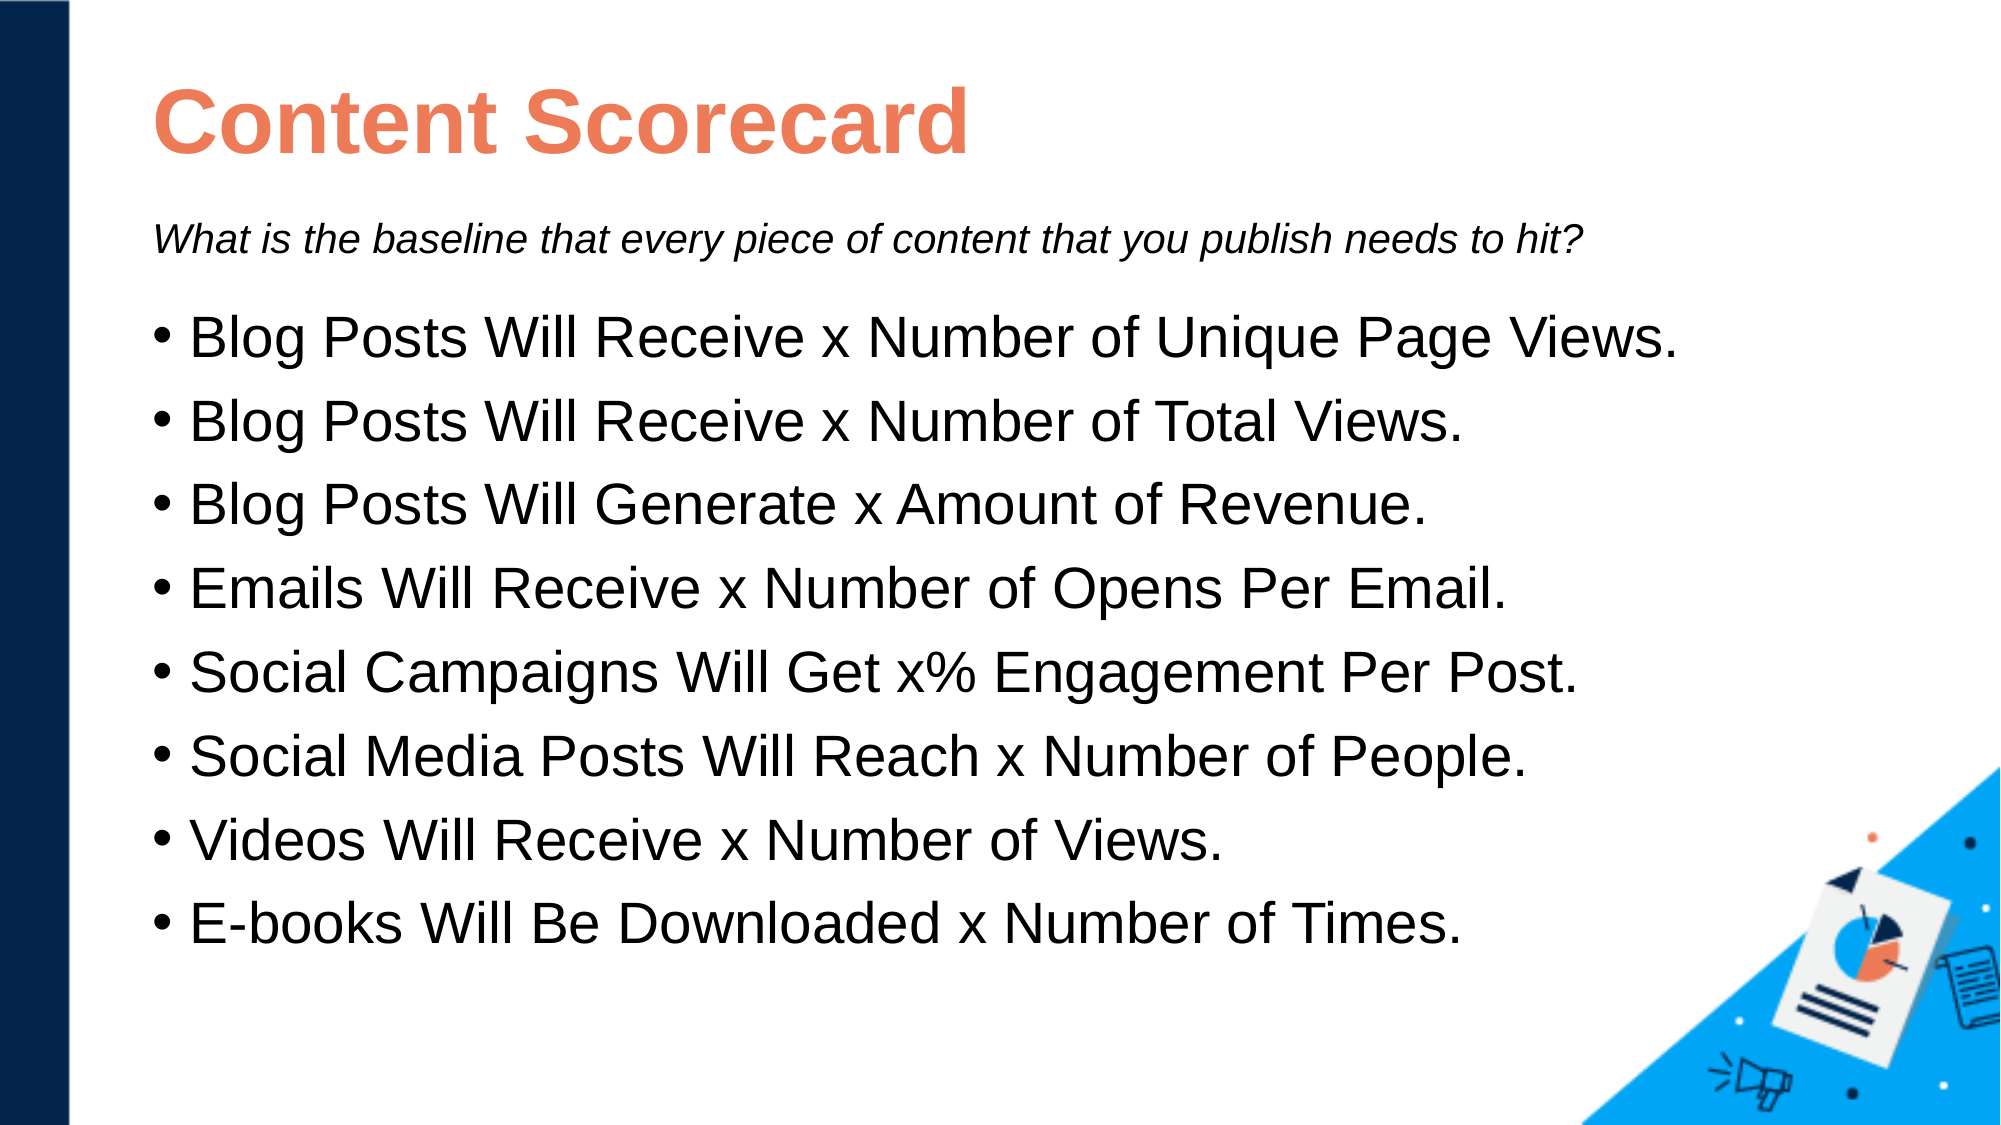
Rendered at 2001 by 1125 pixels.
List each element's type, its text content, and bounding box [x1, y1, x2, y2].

title Content Scorecard What is the baseline that every piece of content that you publish needs to hit? [137, 59, 1863, 278]
picture [1961, 983, 1994, 991]
picture [1710, 1070, 1729, 1074]
picture [1736, 1059, 1792, 1111]
picture [1964, 996, 1997, 1006]
picture [1848, 1088, 1857, 1099]
picture [1965, 838, 1975, 849]
picture [1958, 968, 1991, 976]
picture [1976, 989, 1995, 995]
picture [1723, 1054, 1732, 1065]
picture [1716, 1081, 1729, 1090]
list Blog Posts Will Receive x Number of Unique Page Views. Blog Posts Will Receive x Number of Total Views. Blog Posts Will Generate x Amount of Revenue. Emails Will Receive x Number of Opens Per Email. Social Campaigns Will Get x% Engagement Per Post. Social Media Posts Will Reach x Number of People. Videos Will Receive x Number of Views. E-books Will Be Downloaded x Number of Times. [137, 299, 1863, 1014]
picture [1939, 1082, 1948, 1089]
picture [1982, 905, 1990, 912]
picture [0, 0, 2001, 1125]
picture [1970, 961, 1989, 966]
picture [1959, 979, 1977, 984]
picture [1735, 1017, 1744, 1025]
